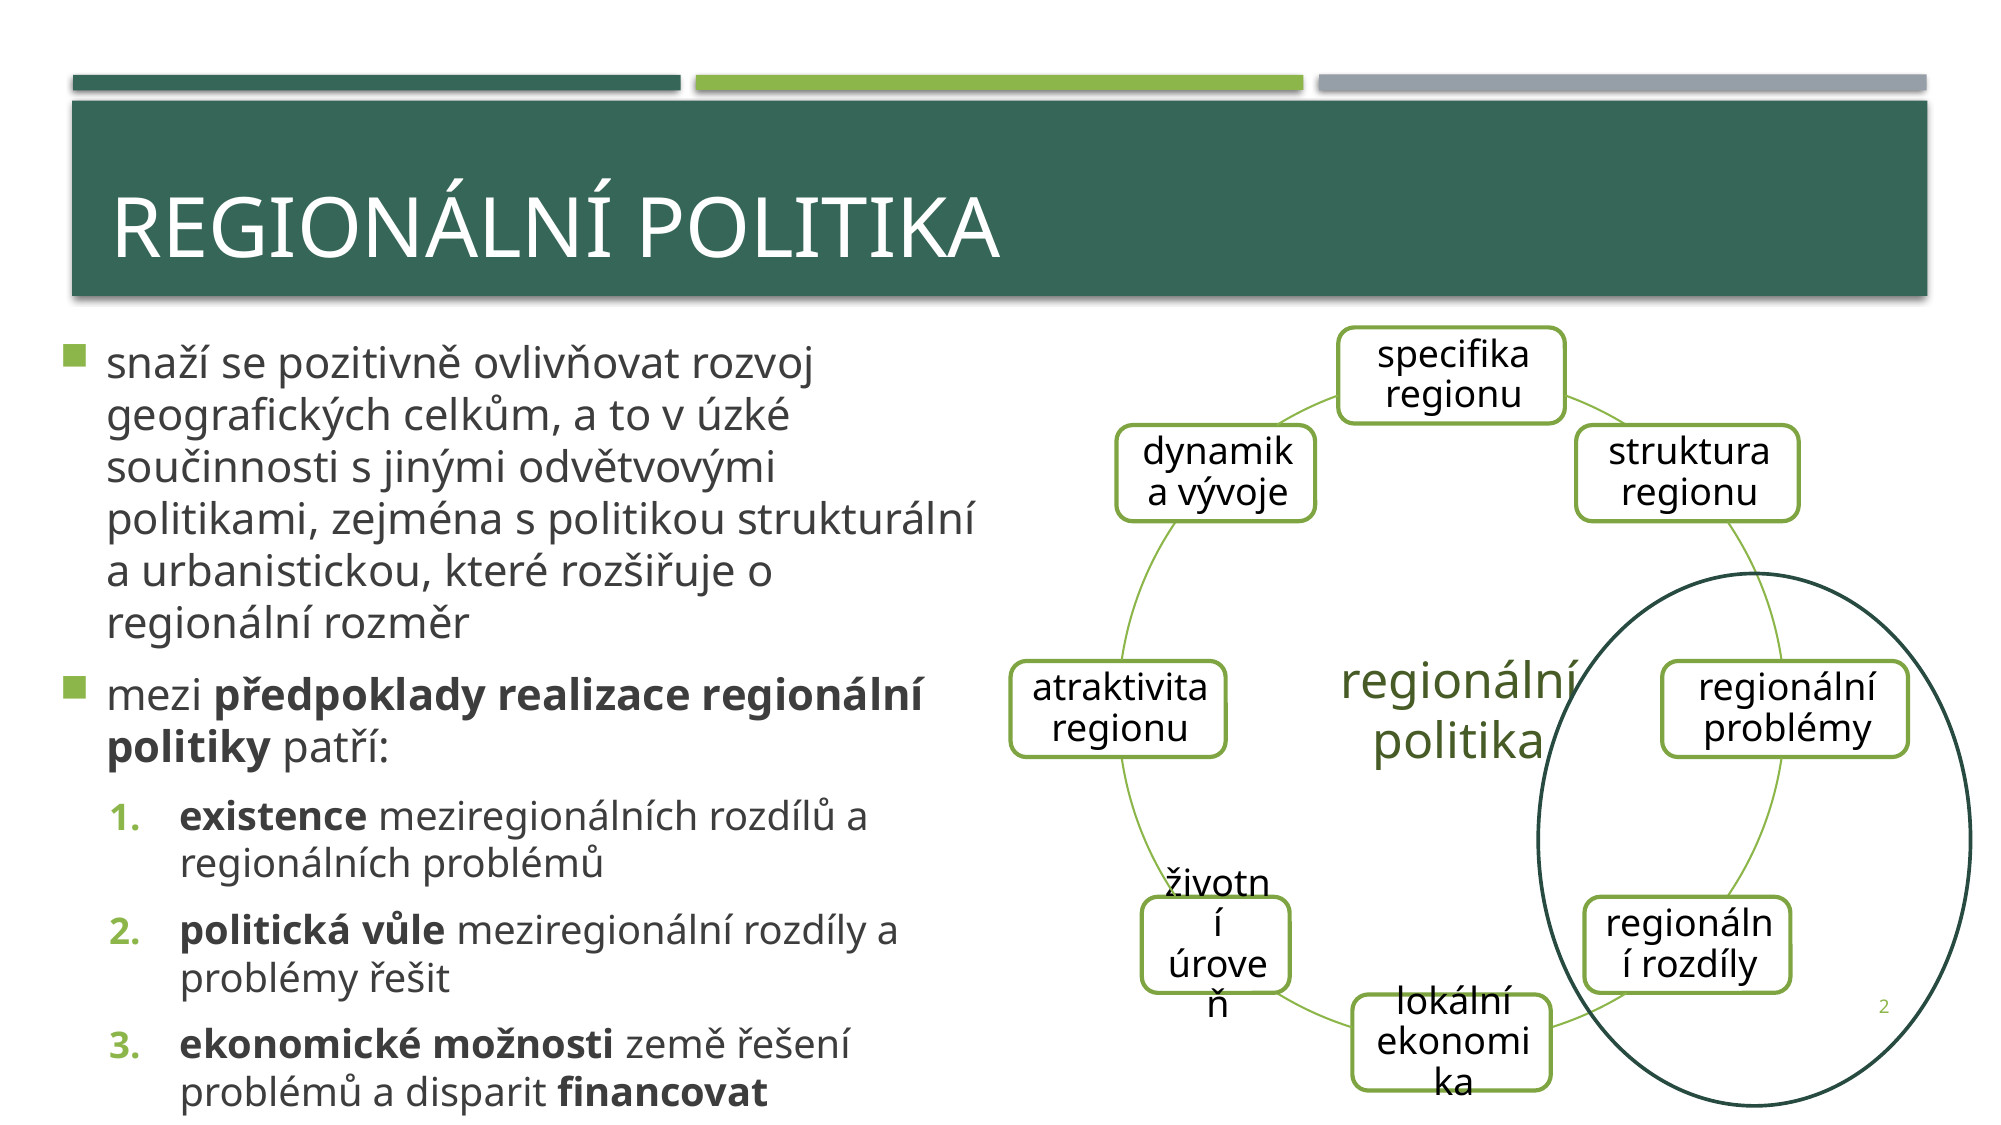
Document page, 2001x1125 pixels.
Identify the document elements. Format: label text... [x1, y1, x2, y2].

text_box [962, 326, 1957, 1092]
title regionální politika [95, 115, 1905, 282]
text_box [1962, 757, 1973, 922]
text_box [1705, 1101, 1803, 1108]
list snaží se pozitivně ovlivňovat rozvoj geografických celkům, a to v úzké součinnosti s jinými odvětvovými politikami, zejména s politikou strukturální a urbanistickou, které rozšiřuje o regionální rozměr mezi předpoklady realizace regionální politiky patří: existence meziregionálních rozdílů a regionálních problémů politická vůle meziregionální rozdíly a problémy řešit ekonomické možnosti země řešení problémů a disparit financovat [44, 327, 1000, 1125]
